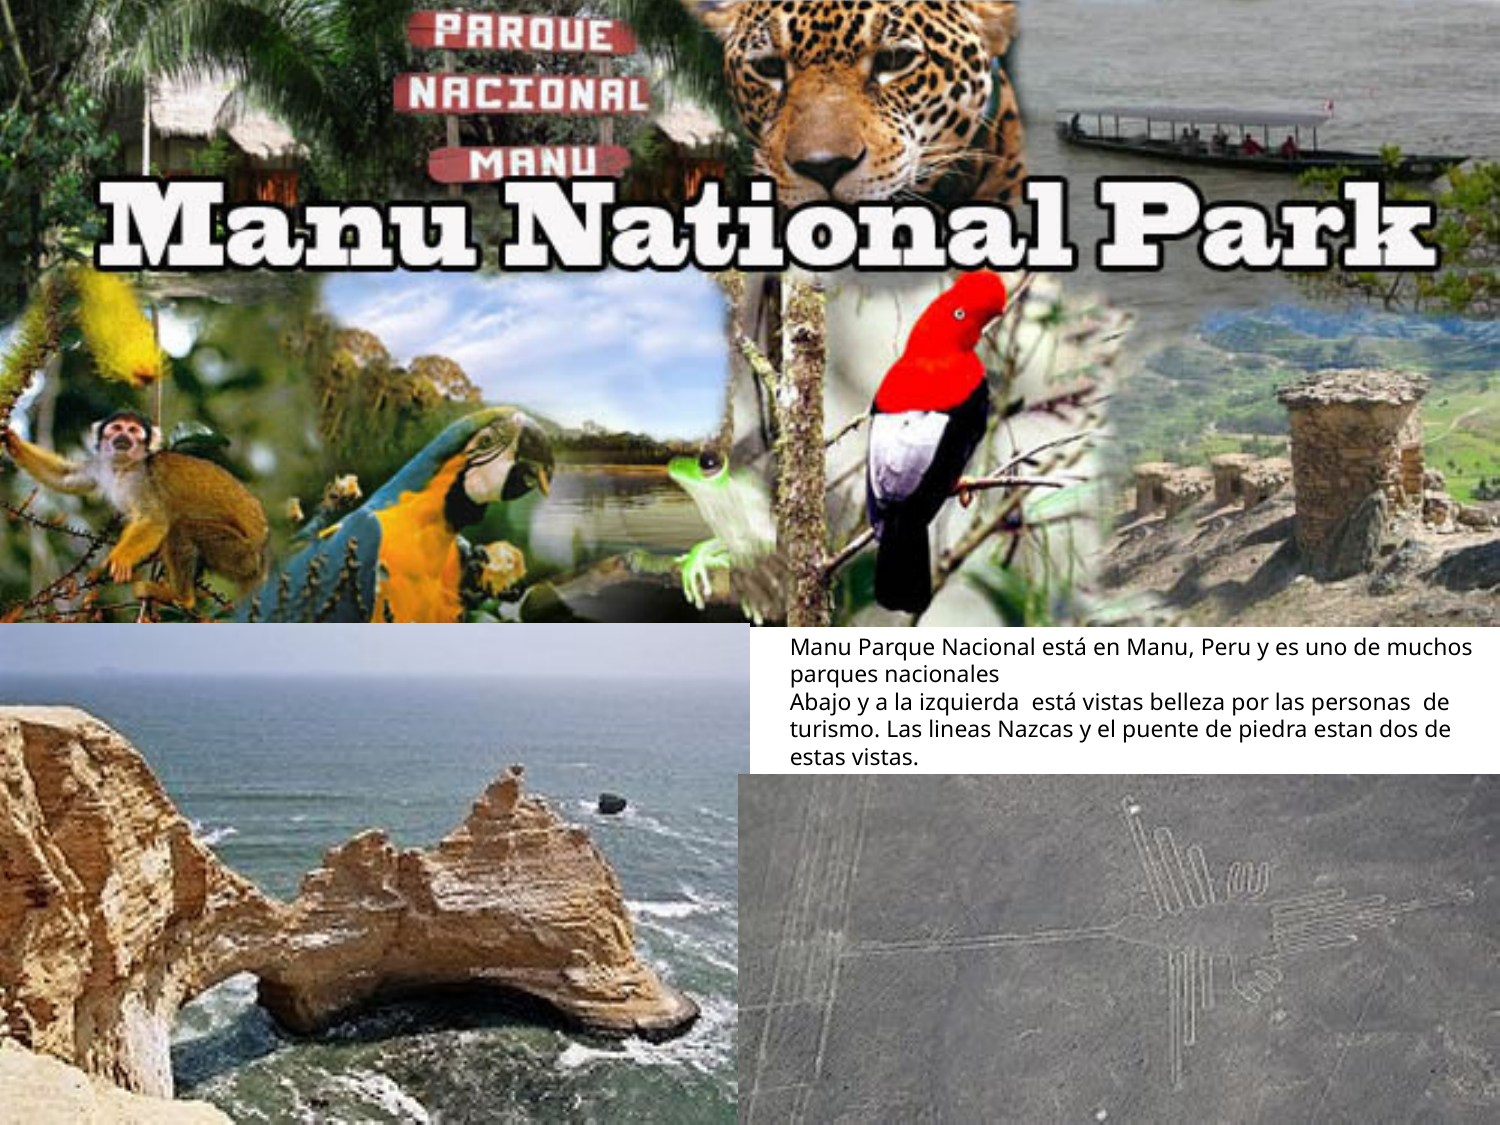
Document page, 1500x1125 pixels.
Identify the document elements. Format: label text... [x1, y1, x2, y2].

picture [0, 0, 1500, 1125]
text_box Manu Parque Nacional está en Manu, Peru y es uno de muchos parques nacionales Abajo y a la izquierda está vistas belleza por las personas de turismo. Las lineas Nazcas y el puente de piedra estan dos de estas vistas. [774, 638, 1500, 774]
